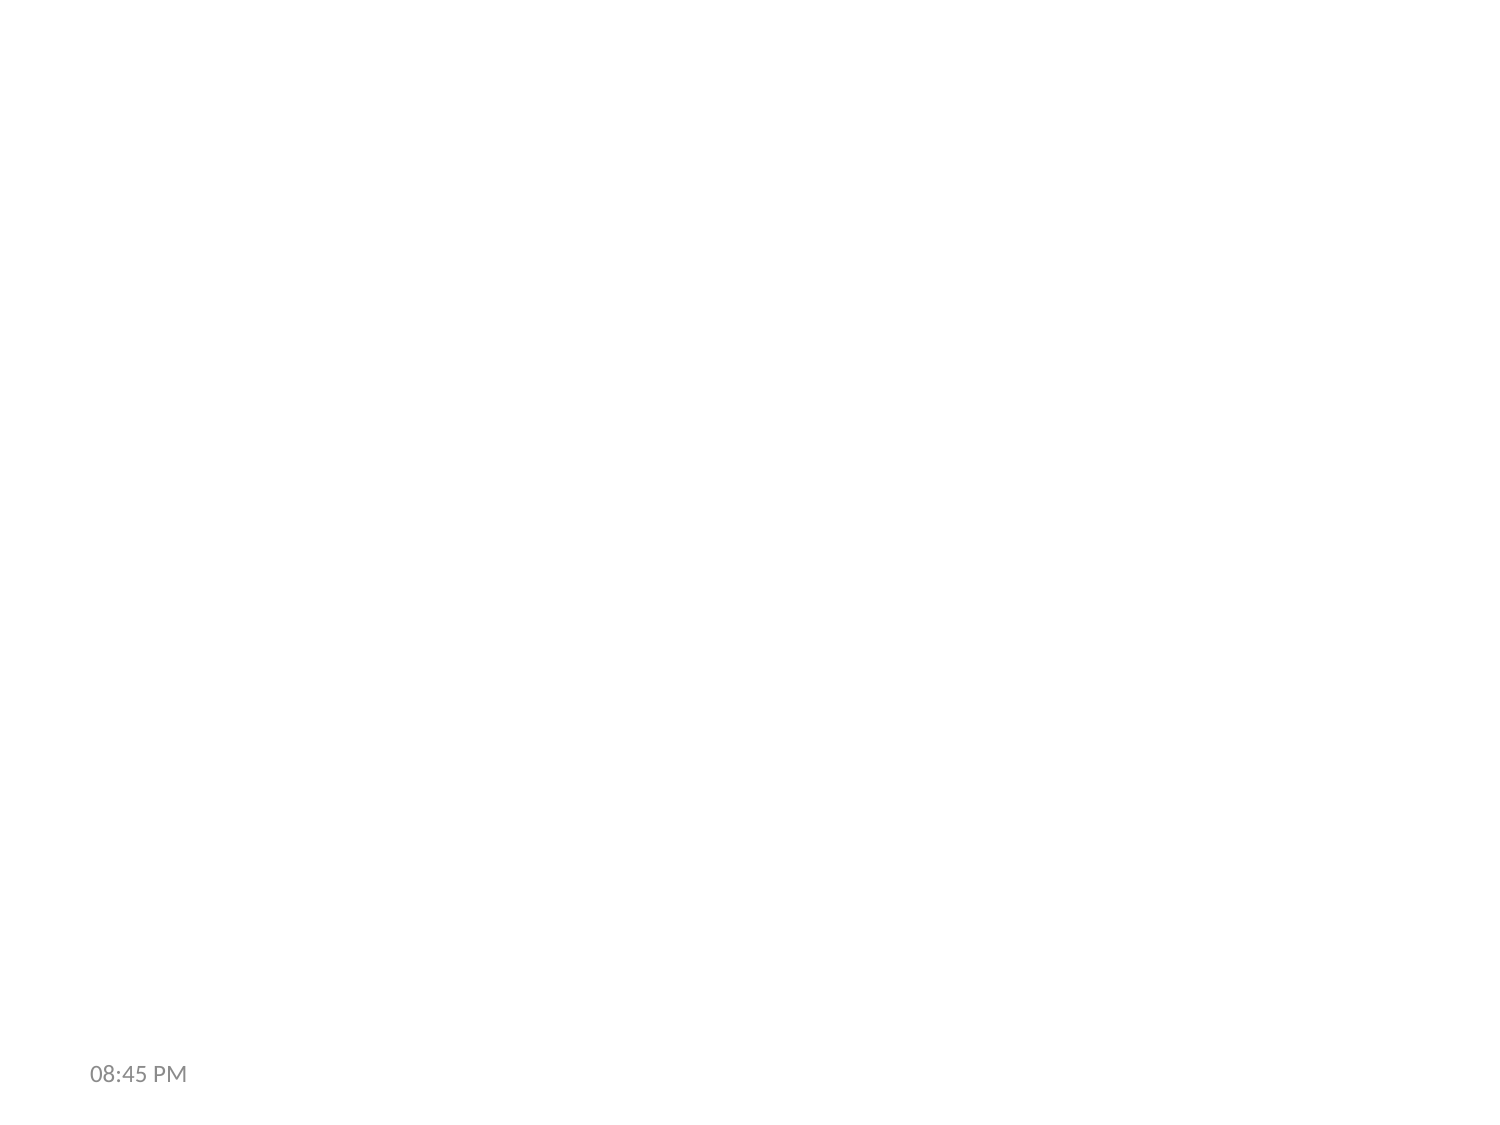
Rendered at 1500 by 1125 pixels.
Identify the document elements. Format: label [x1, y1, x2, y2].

slide_number [75, 1042, 425, 1103]
